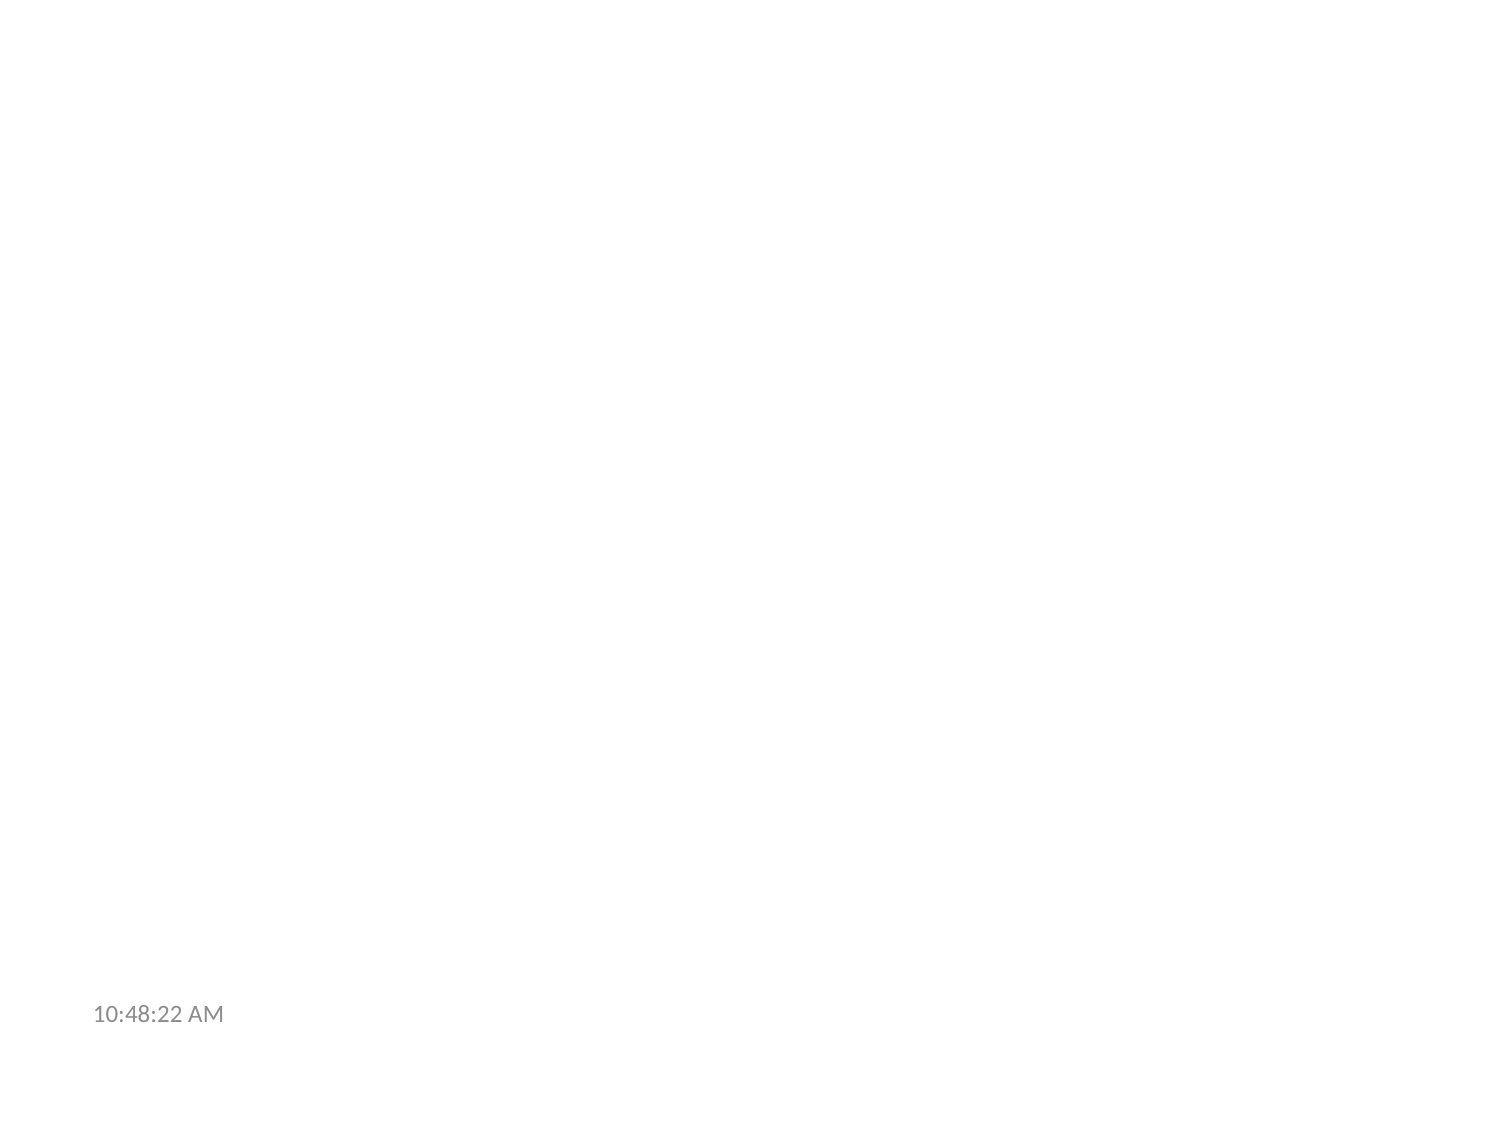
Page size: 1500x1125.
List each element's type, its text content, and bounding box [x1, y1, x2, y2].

text_box 3:35:09 PM [77, 982, 428, 1043]
